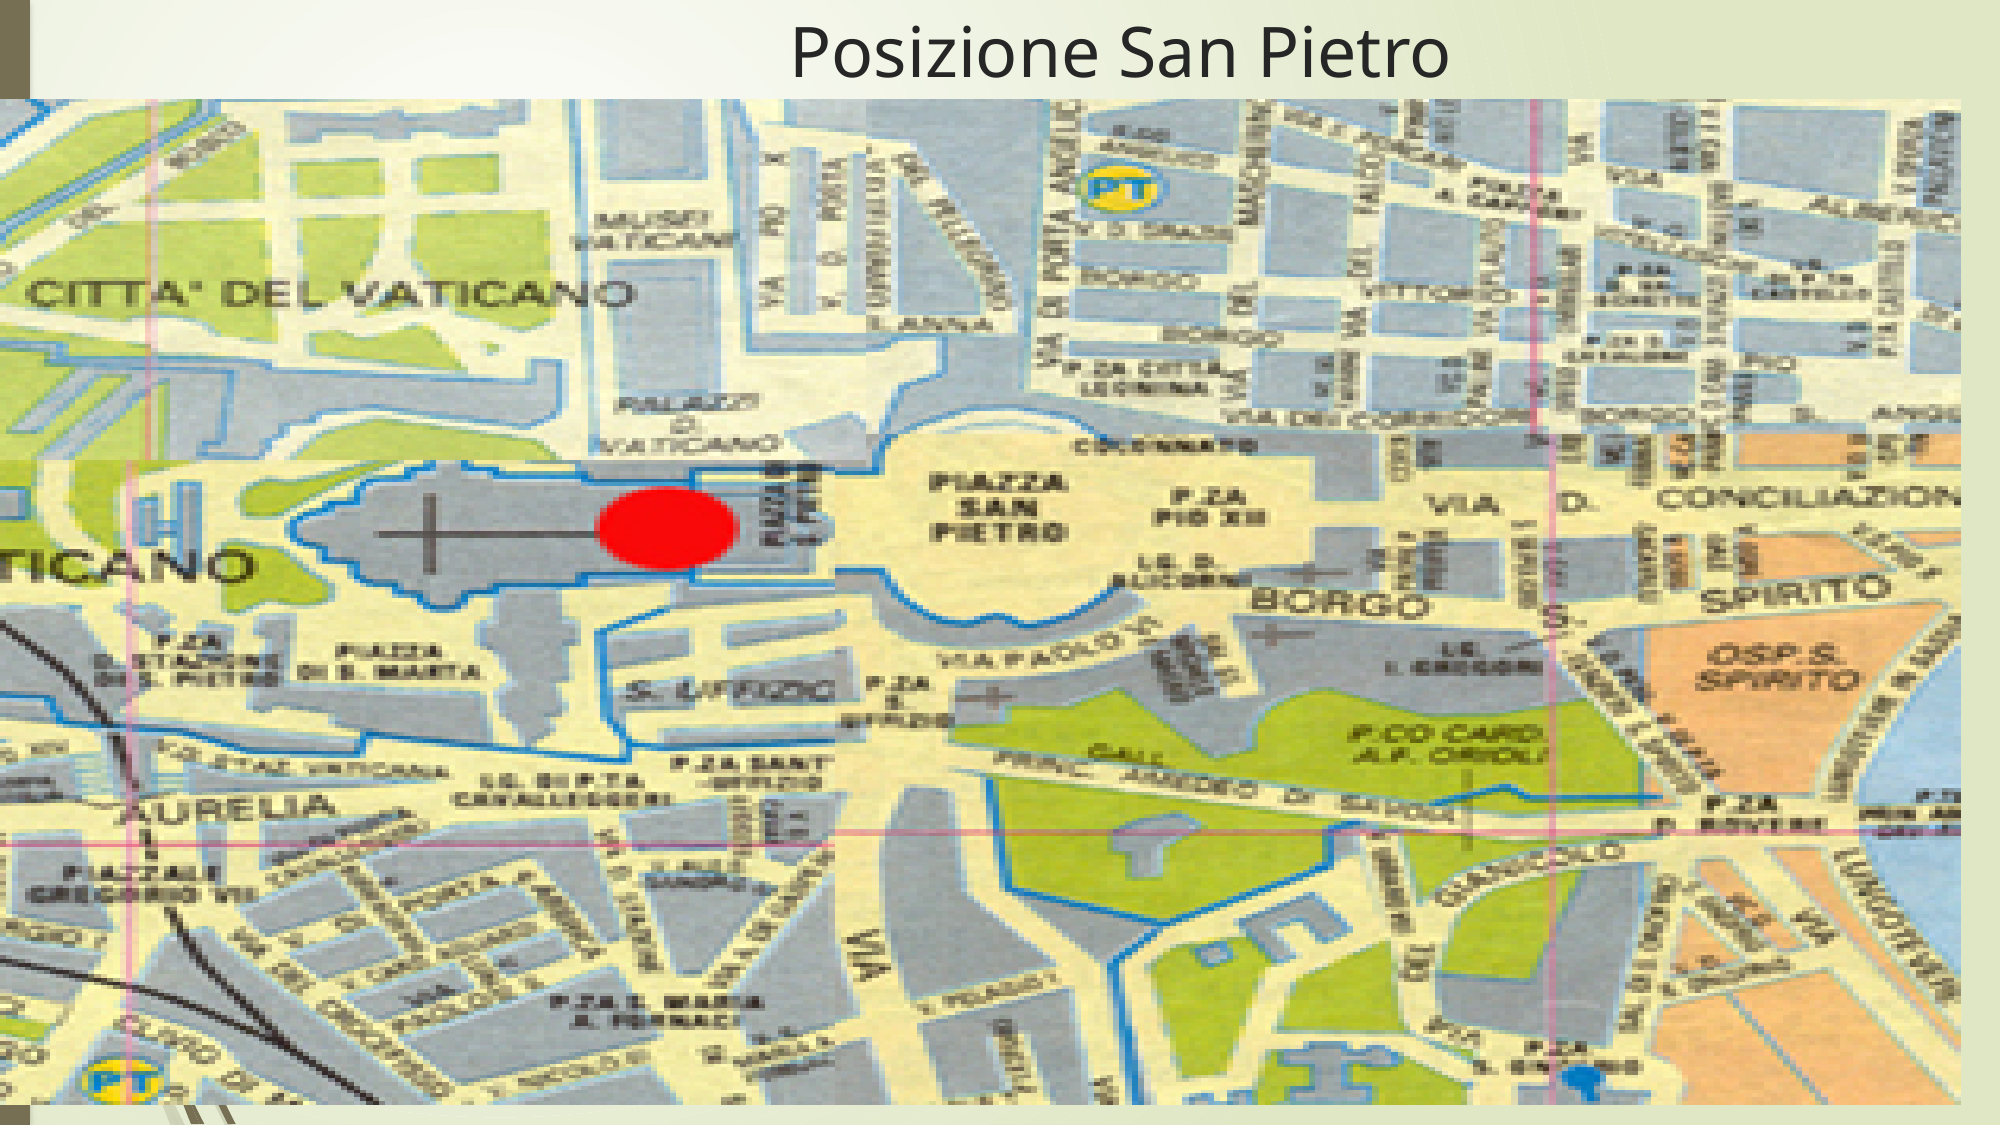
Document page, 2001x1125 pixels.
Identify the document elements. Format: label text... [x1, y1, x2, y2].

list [0, 99, 1961, 1105]
title Posizione San Pietro [389, 0, 1852, 98]
